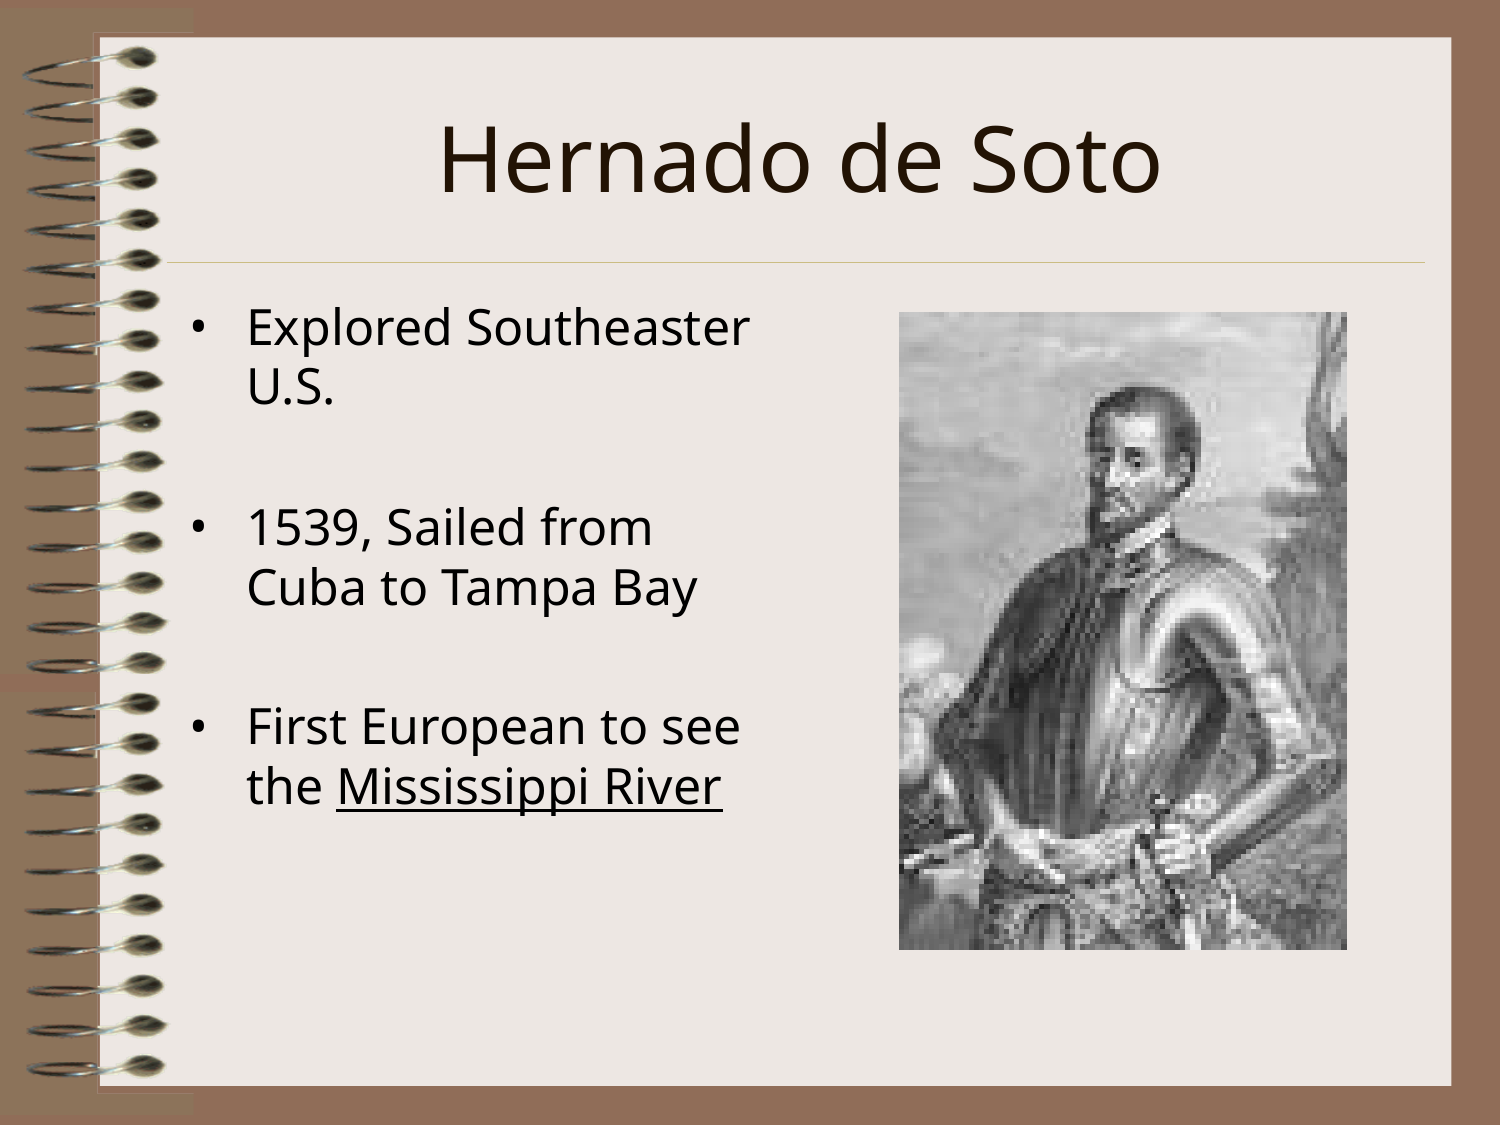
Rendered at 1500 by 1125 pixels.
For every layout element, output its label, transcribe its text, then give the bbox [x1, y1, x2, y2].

picture [0, 8, 194, 674]
picture [0, 692, 194, 1115]
list Explored Southeaster U.S. 1539, Sailed from Cuba to Tampa Bay First European to see the Mississippi River [174, 287, 788, 963]
title Hernado de Soto [174, 62, 1425, 250]
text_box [899, 312, 1347, 951]
